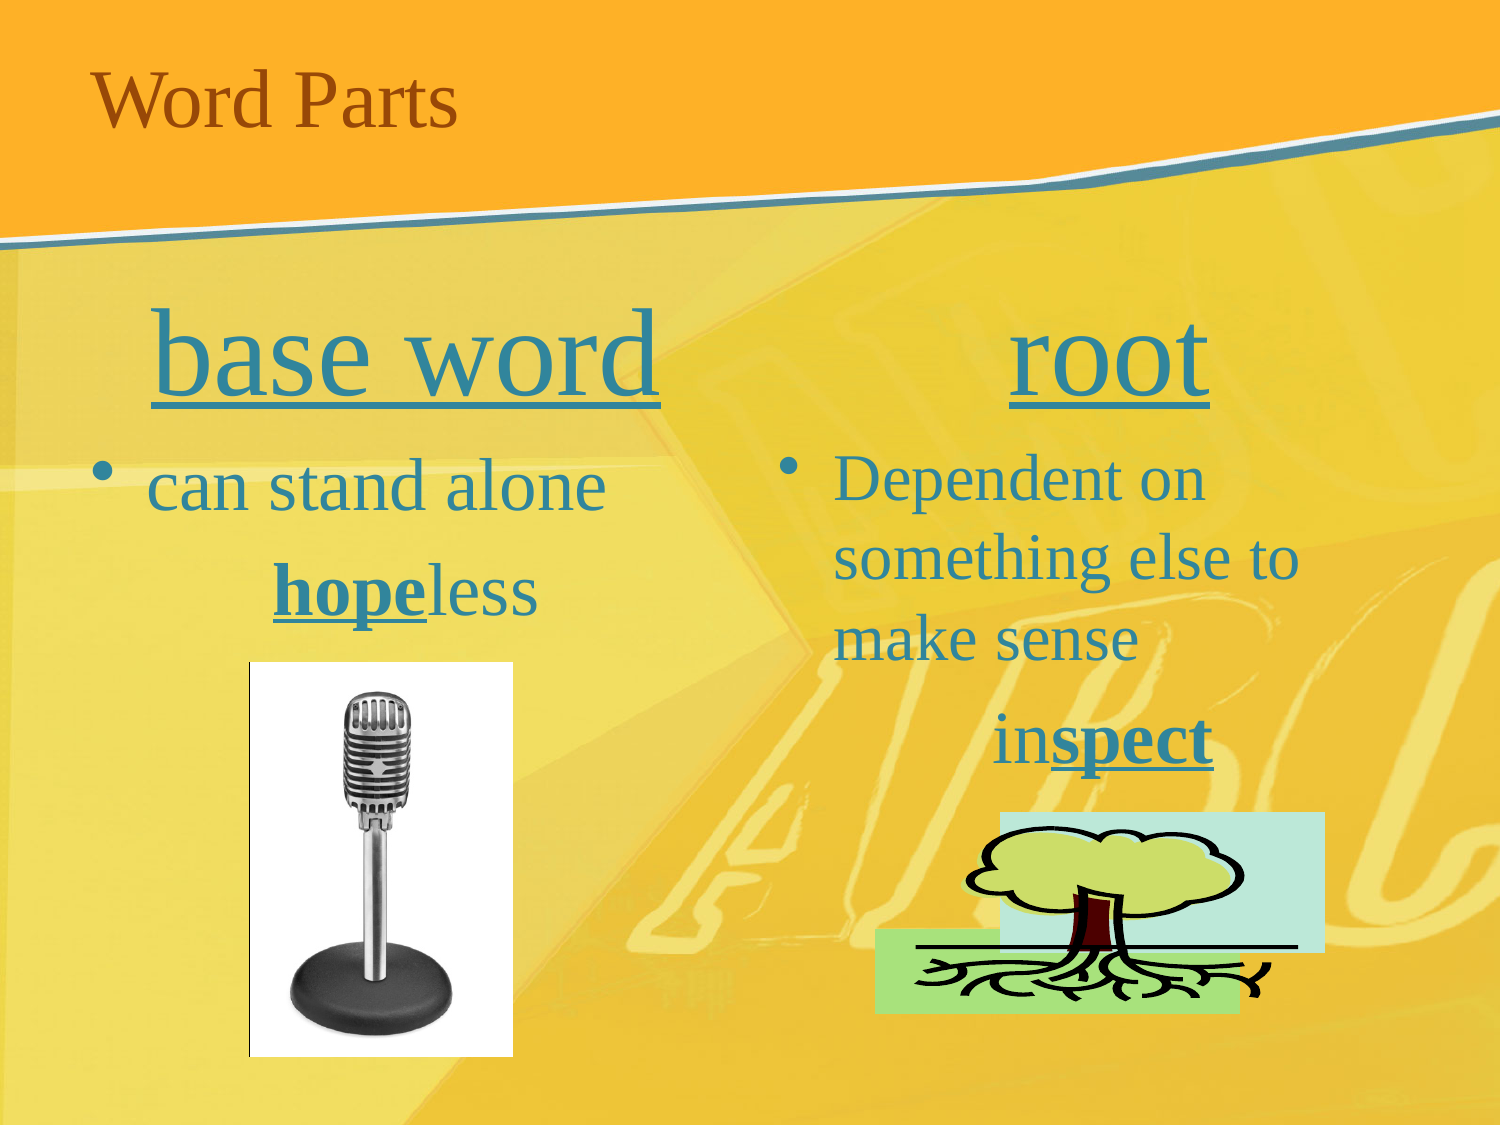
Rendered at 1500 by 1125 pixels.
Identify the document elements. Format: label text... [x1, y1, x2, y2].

title Word Parts [74, 0, 1426, 188]
picture [0, 0, 1500, 1125]
list root Dependent on something else to make sense inspect [762, 262, 1426, 1006]
list base word can stand alone hopeless [74, 262, 738, 1006]
